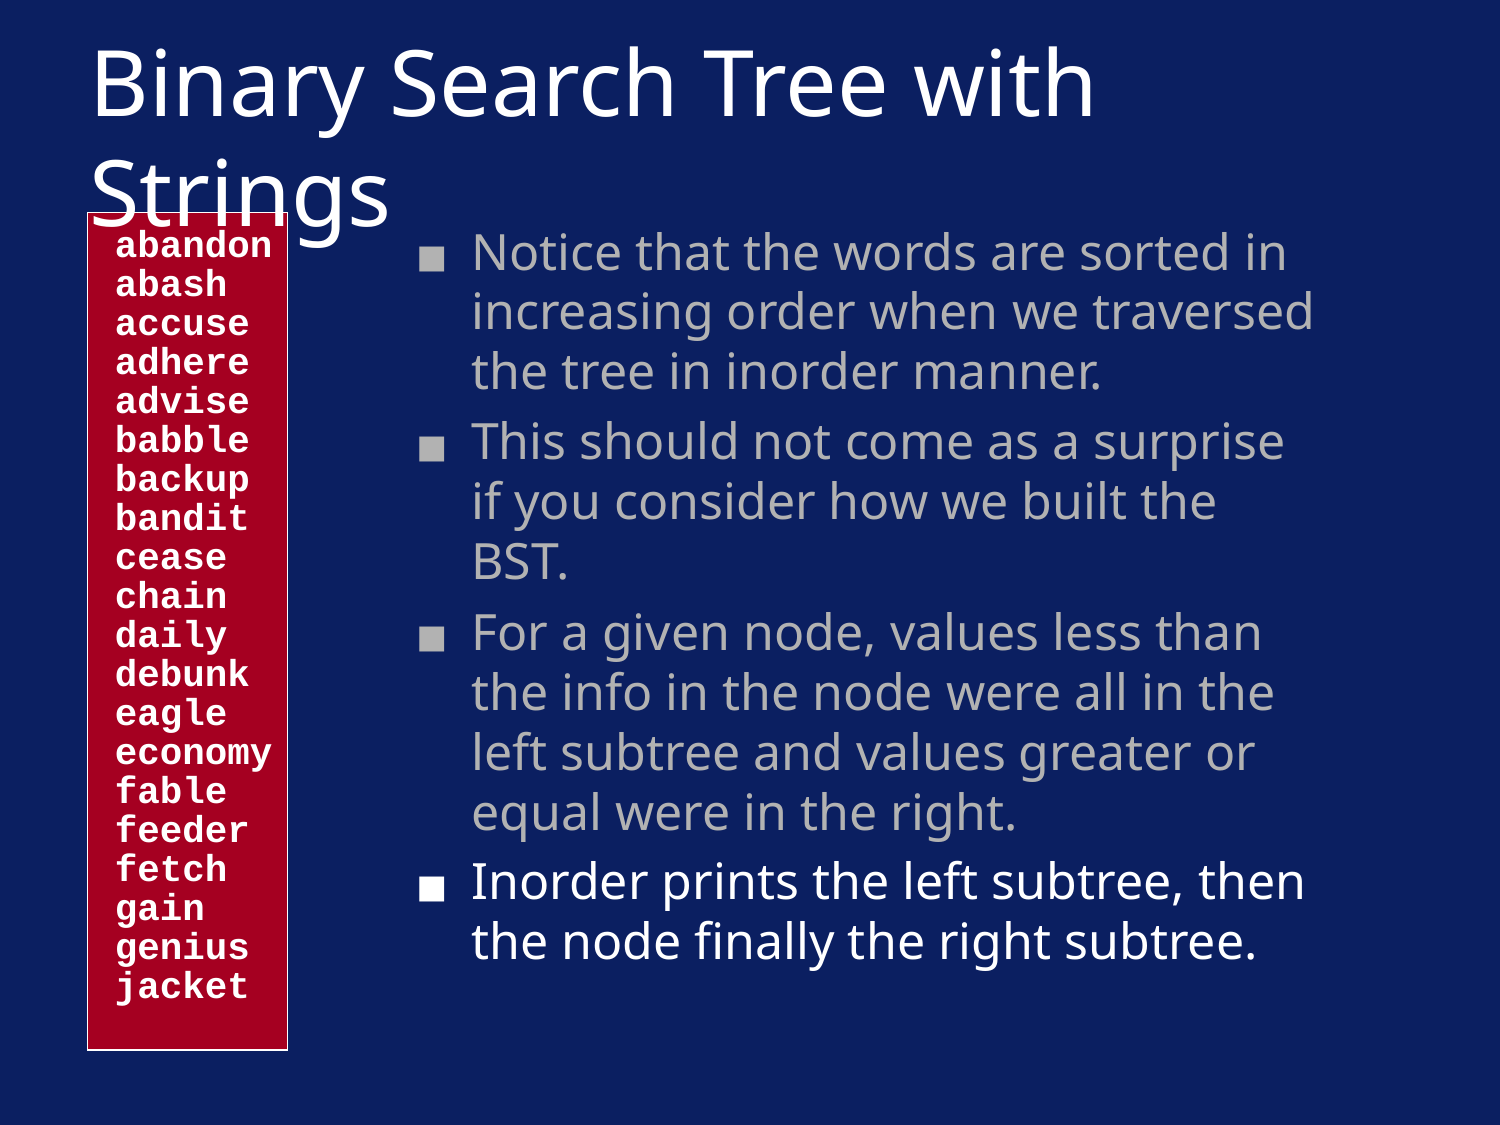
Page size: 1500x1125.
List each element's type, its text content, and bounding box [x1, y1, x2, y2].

text_box Notice that the words are sorted in increasing order when we traversed the tree in inorder manner. This should not come as a surprise if you consider how we built the BST. For a given node, values less than the info in the node were all in the left subtree and values greater or equal were in the right. Inorder prints the left subtree, then the node finally the right subtree. [399, 212, 1338, 1025]
text_box [87, 212, 288, 1050]
title Binary Search Tree with Strings [74, 59, 1425, 210]
list abandon abash accuse adhere advise babble backup bandit cease chain daily debunk eagle economy fable feeder fetch gain genius jacket [99, 224, 363, 1038]
